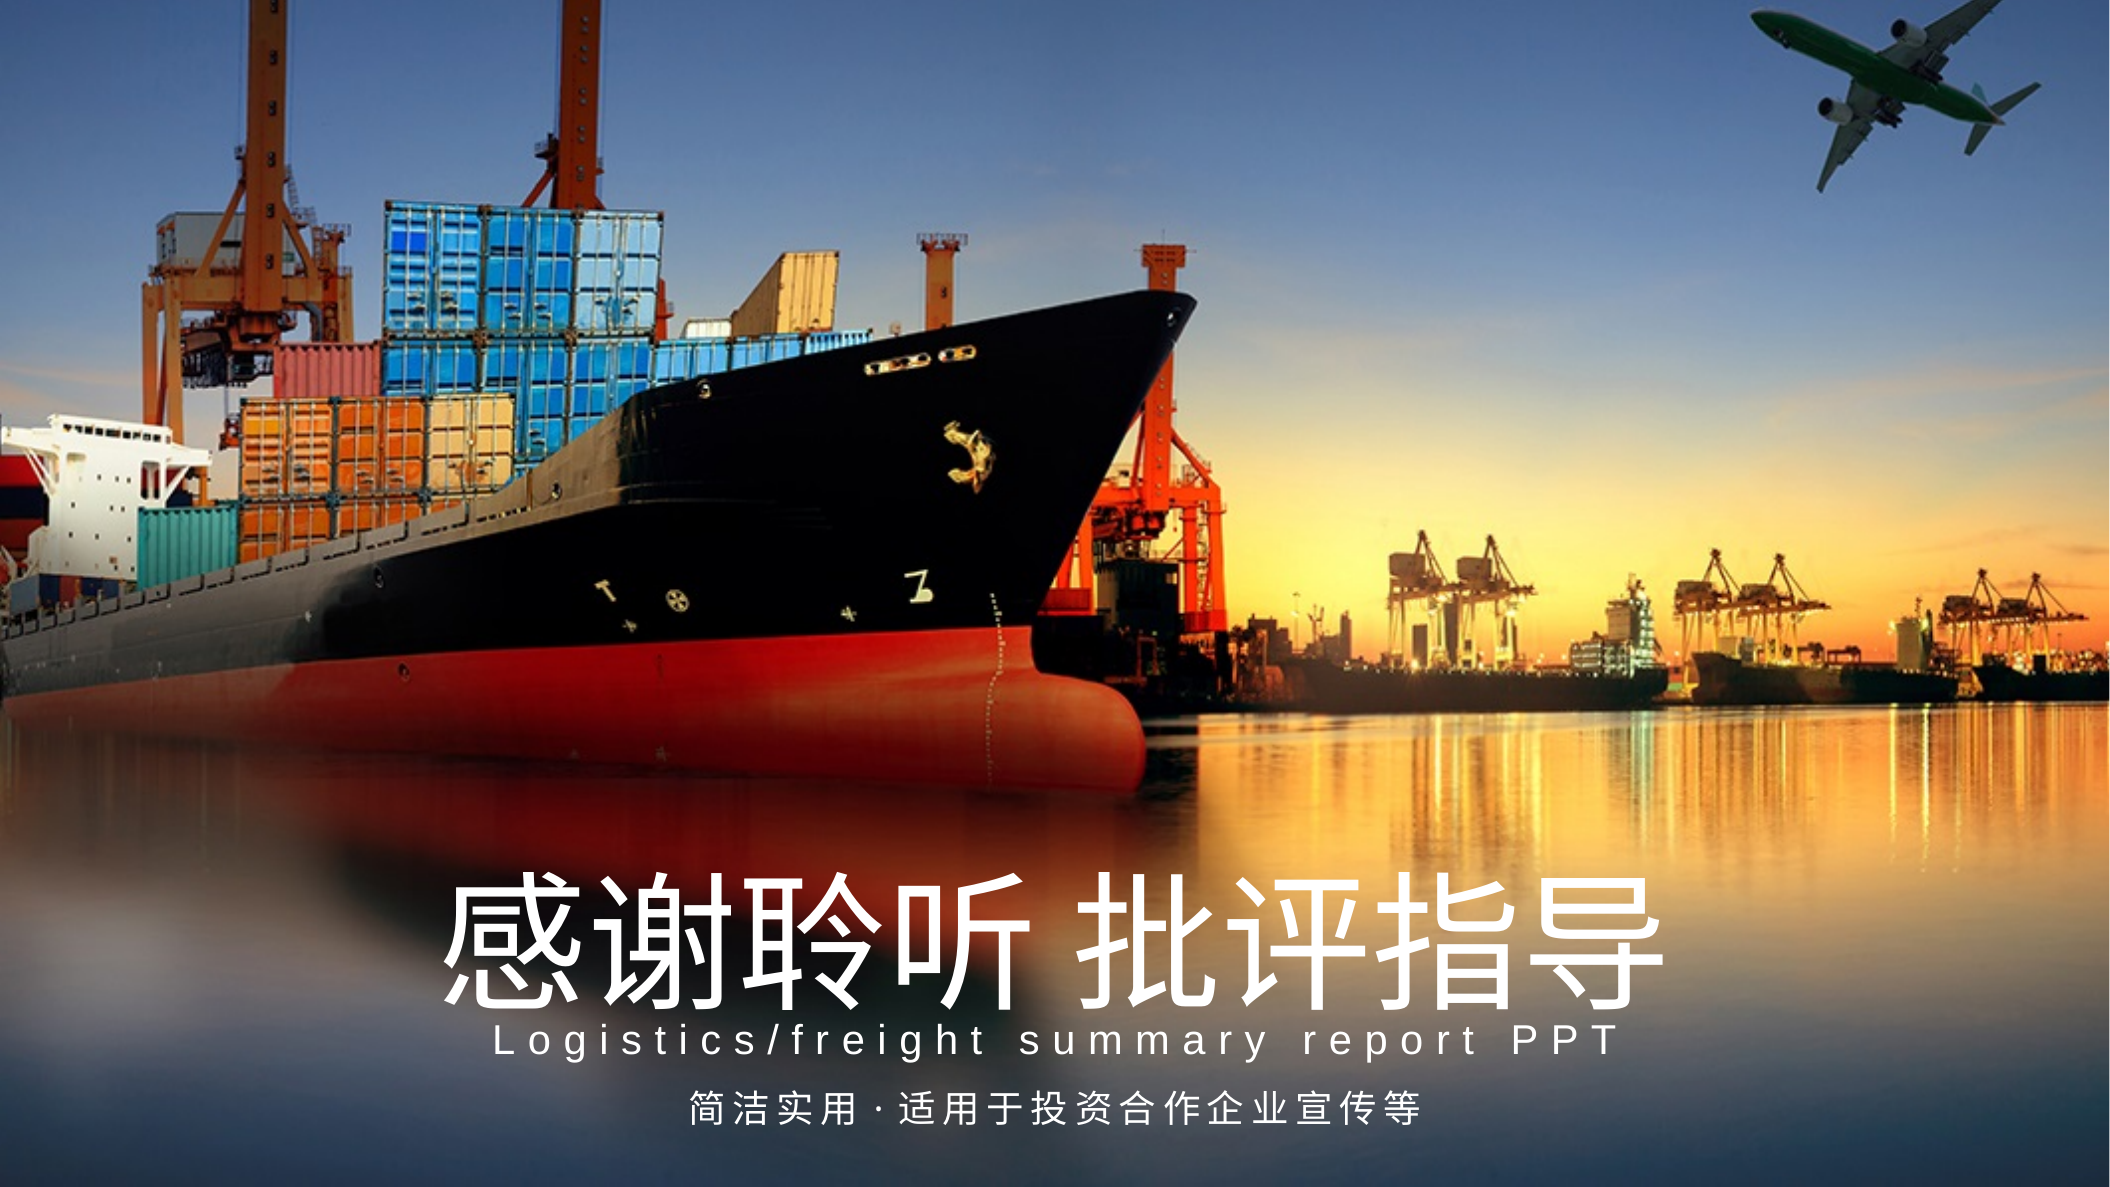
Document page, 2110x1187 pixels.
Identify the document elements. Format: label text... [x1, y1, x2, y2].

text_box [0, 0, 2110, 1187]
text_box 简洁实用·适用于投资合作企业宣传等 [410, 1077, 1699, 1138]
text_box 感谢聆听 批评指导 [219, 841, 1891, 1036]
text_box Logistics/freight summary report PPT [383, 1005, 1726, 1071]
